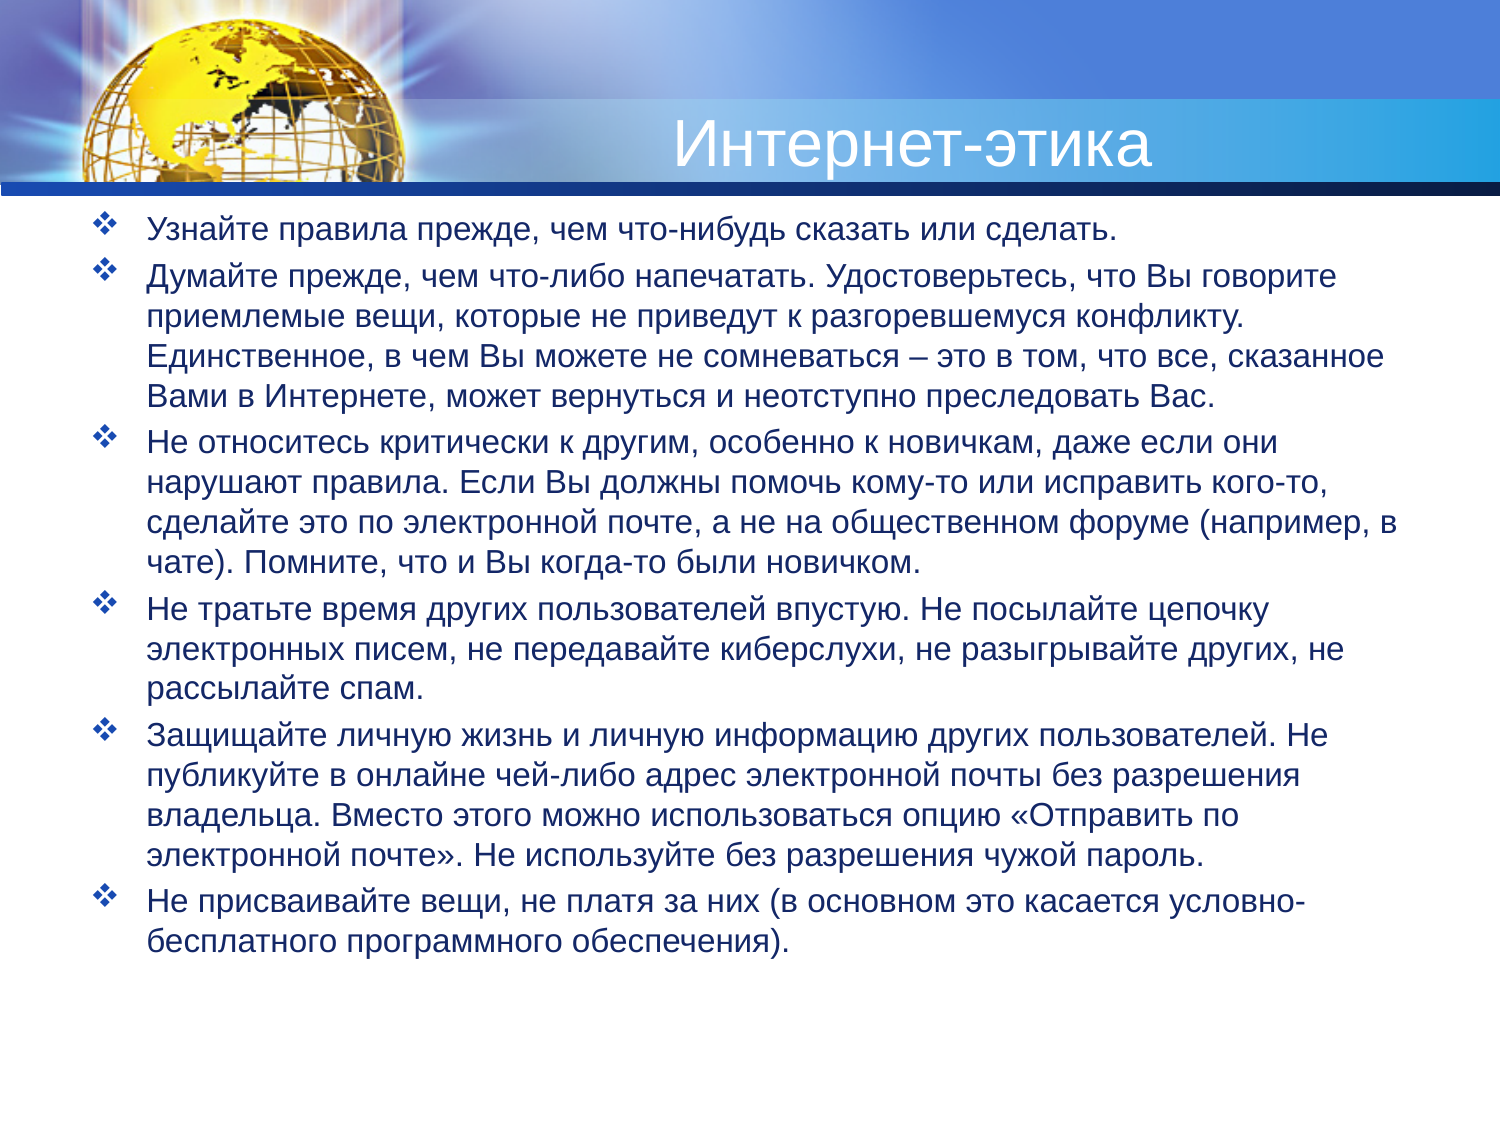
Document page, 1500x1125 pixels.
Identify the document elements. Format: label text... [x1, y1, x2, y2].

title Интернет-этика [399, 99, 1426, 181]
text_box 50% детей выходят в Интернет одни [298, 99, 412, 183]
picture [0, 0, 1500, 185]
list Узнайте правила прежде, чем что-нибудь сказать или сделать. Думайте прежде, чем что-либо напечатать. Удостоверьтесь, что Вы говорите приемлемые вещи, которые не приведут к разгоревшемуся конфликту. Единственное, в чем Вы можете не сомневаться – это в том, что все, сказанное Вами в Интернете, может вернуться и неотступно преследовать Вас. Не относитесь критически к другим, особенно к новичкам, даже если они нарушают правила. Если Вы должны помочь кому-то или исправить кого-то, сделайте это по электронной почте, а не на общественном форуме (например, в чате). Помните, что и Вы когда-то были новичком. Не тратьте время других пользователей впустую. Не посылайте цепочку электронных писем, не передавайте киберслухи, не разыгрывайте других, не рассылайте спам. Защищайте личную жизнь и личную информацию других пользователей. Не публикуйте в онлайне чей-либо адрес электронной почты без разрешения владельца. Вместо этого можно использоваться опцию «Отправить по электронной почте». Не используйте без разрешения чужой пароль. Не присваивайте вещи, не платя за них (в основном это касается условно-бесплатного программного обеспечения). [74, 199, 1426, 1038]
